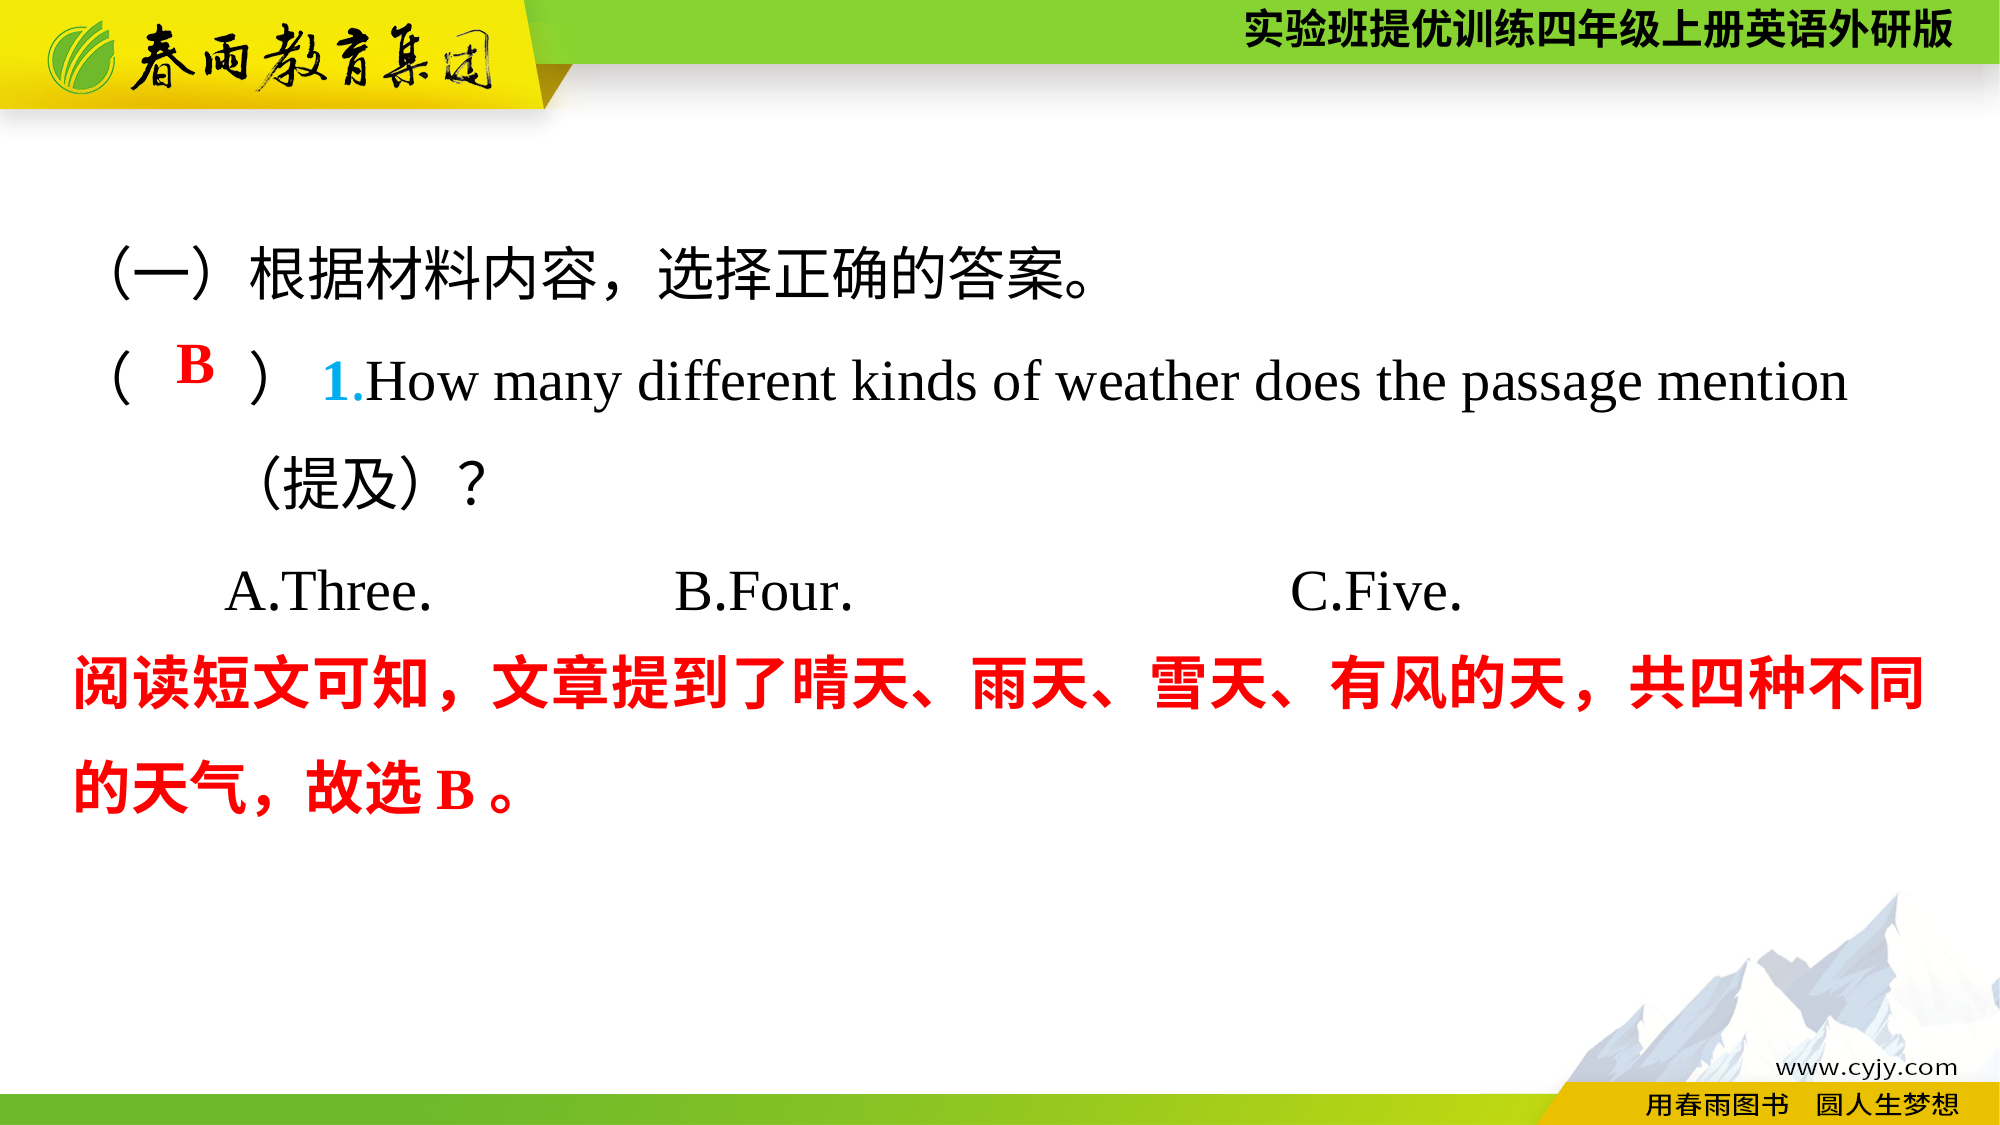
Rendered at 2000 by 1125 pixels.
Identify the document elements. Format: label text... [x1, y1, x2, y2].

list （一）根据材料内容，选择正确的答案。 （ ）1.How many different kinds of weather does the passage mention （提及）？ A.Three. B.Four. C.Five. [59, 194, 1944, 846]
text_box B [161, 317, 231, 403]
picture [0, 0, 2000, 1125]
text_box 阅读短文可知，文章提到了晴天、雨天、雪天、有风的天，共四种不同的天气，故选B。 [57, 603, 1943, 829]
